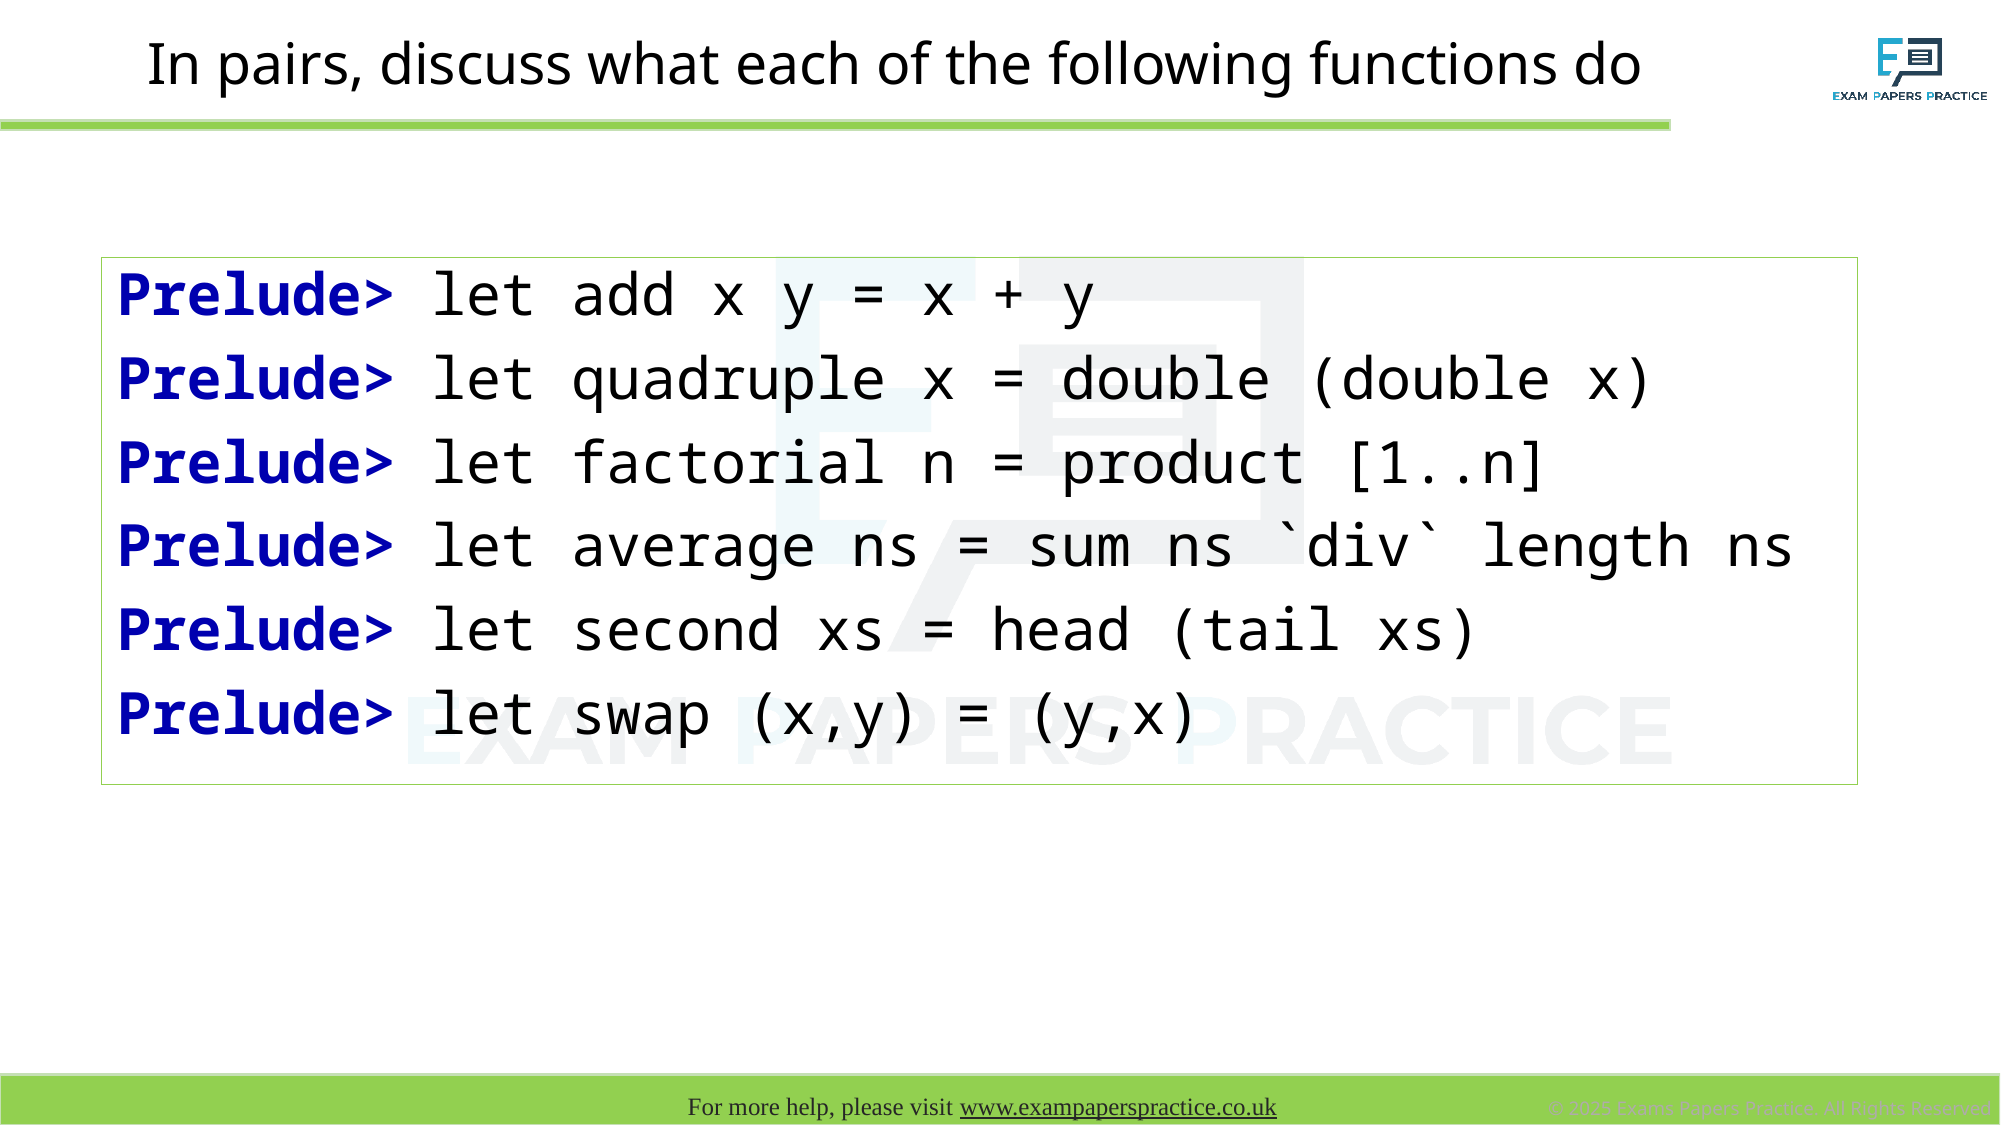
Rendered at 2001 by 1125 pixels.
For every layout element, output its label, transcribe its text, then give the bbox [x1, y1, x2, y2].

title In pairs, discuss what each of the following functions do [132, 11, 1858, 121]
list Prelude> let add x y = x + y Prelude> let quadruple x = double (double x) Prelude> let factorial n = product [1..n] Prelude> let average ns = sum ns `div` length ns Prelude> let second xs = head (tail xs) Prelude> let swap (x,y) = (y,x) [101, 257, 1858, 785]
